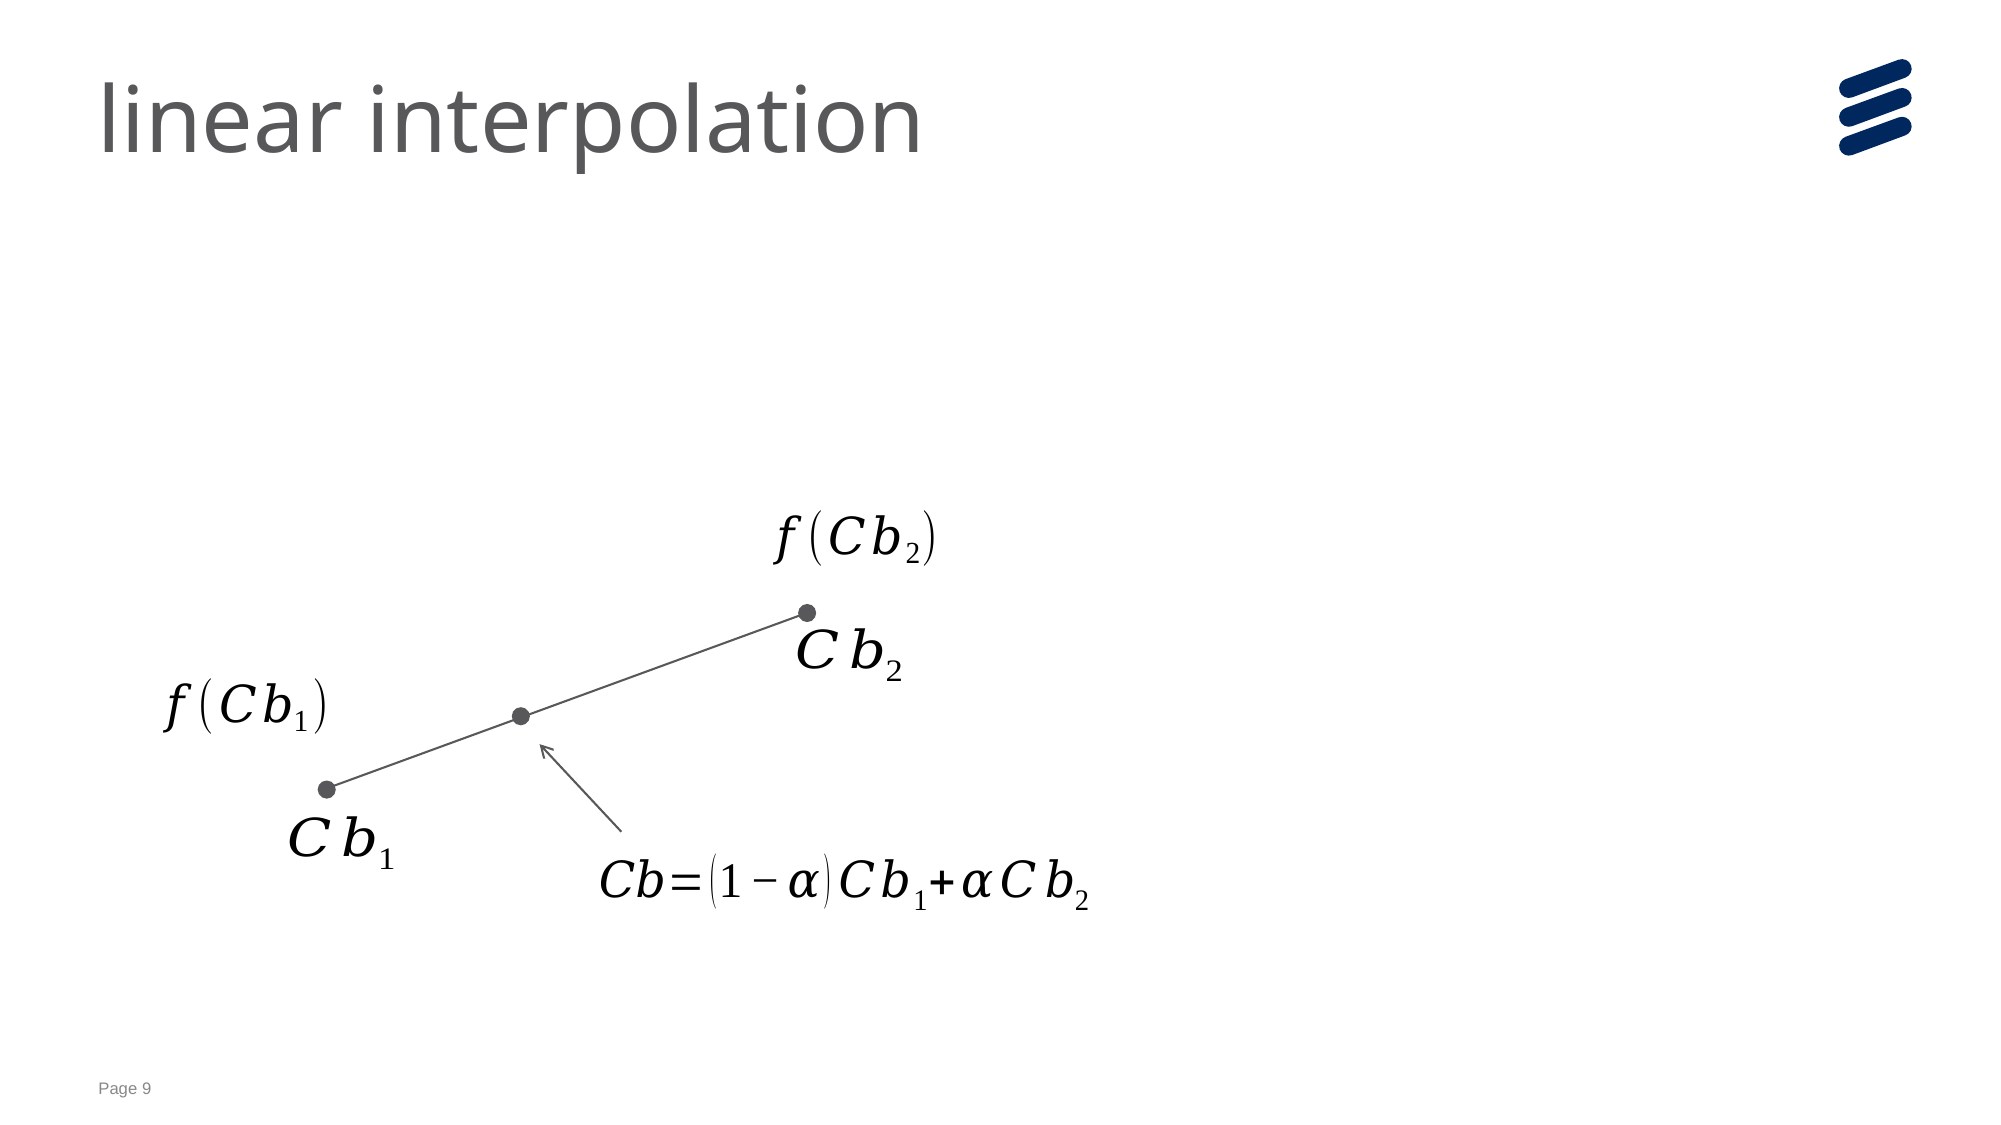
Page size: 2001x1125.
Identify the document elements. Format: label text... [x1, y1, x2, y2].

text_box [539, 743, 622, 832]
text_box [317, 783, 332, 799]
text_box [325, 612, 808, 789]
text_box [798, 603, 817, 621]
title linear interpolation [86, 39, 1726, 218]
